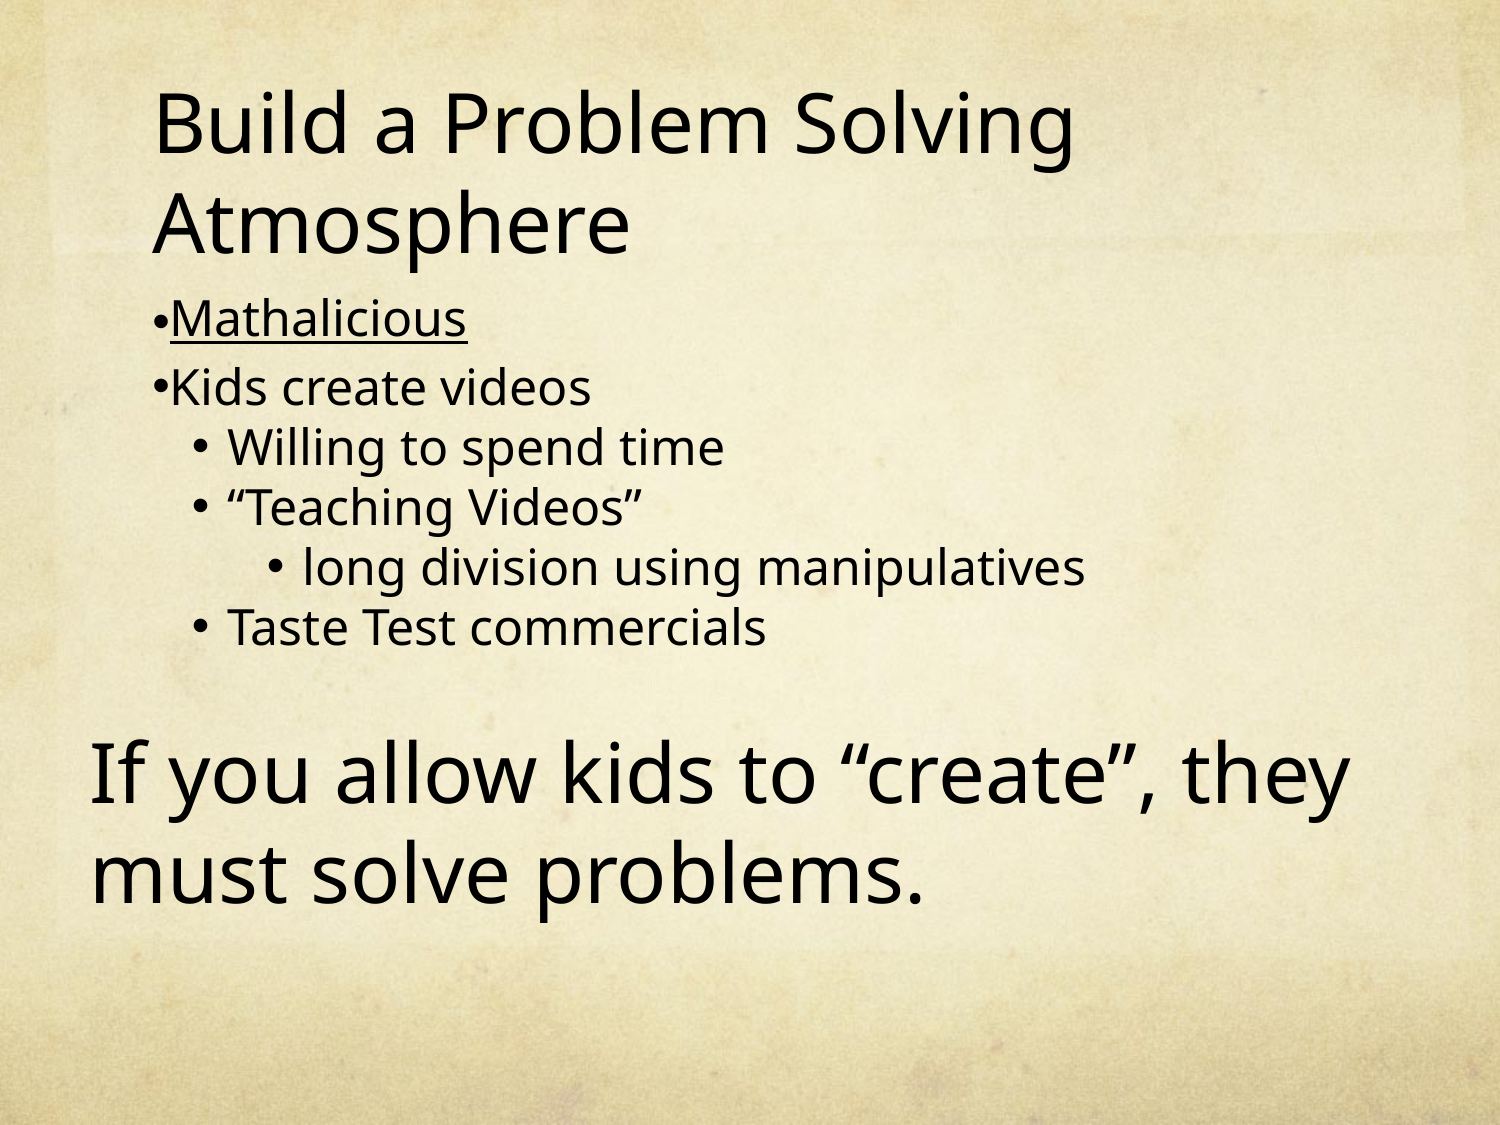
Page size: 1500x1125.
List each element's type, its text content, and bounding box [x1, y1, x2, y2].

text_box Build a Problem Solving Atmosphere [137, 62, 1500, 378]
text_box Mathalicious Kids create videos Willing to spend time “Teaching Videos” long division using manipulatives Taste Test commercials [137, 378, 1225, 663]
picture [0, 0, 1500, 1125]
text_box If you allow kids to “create”, they must solve problems. [75, 712, 1463, 928]
